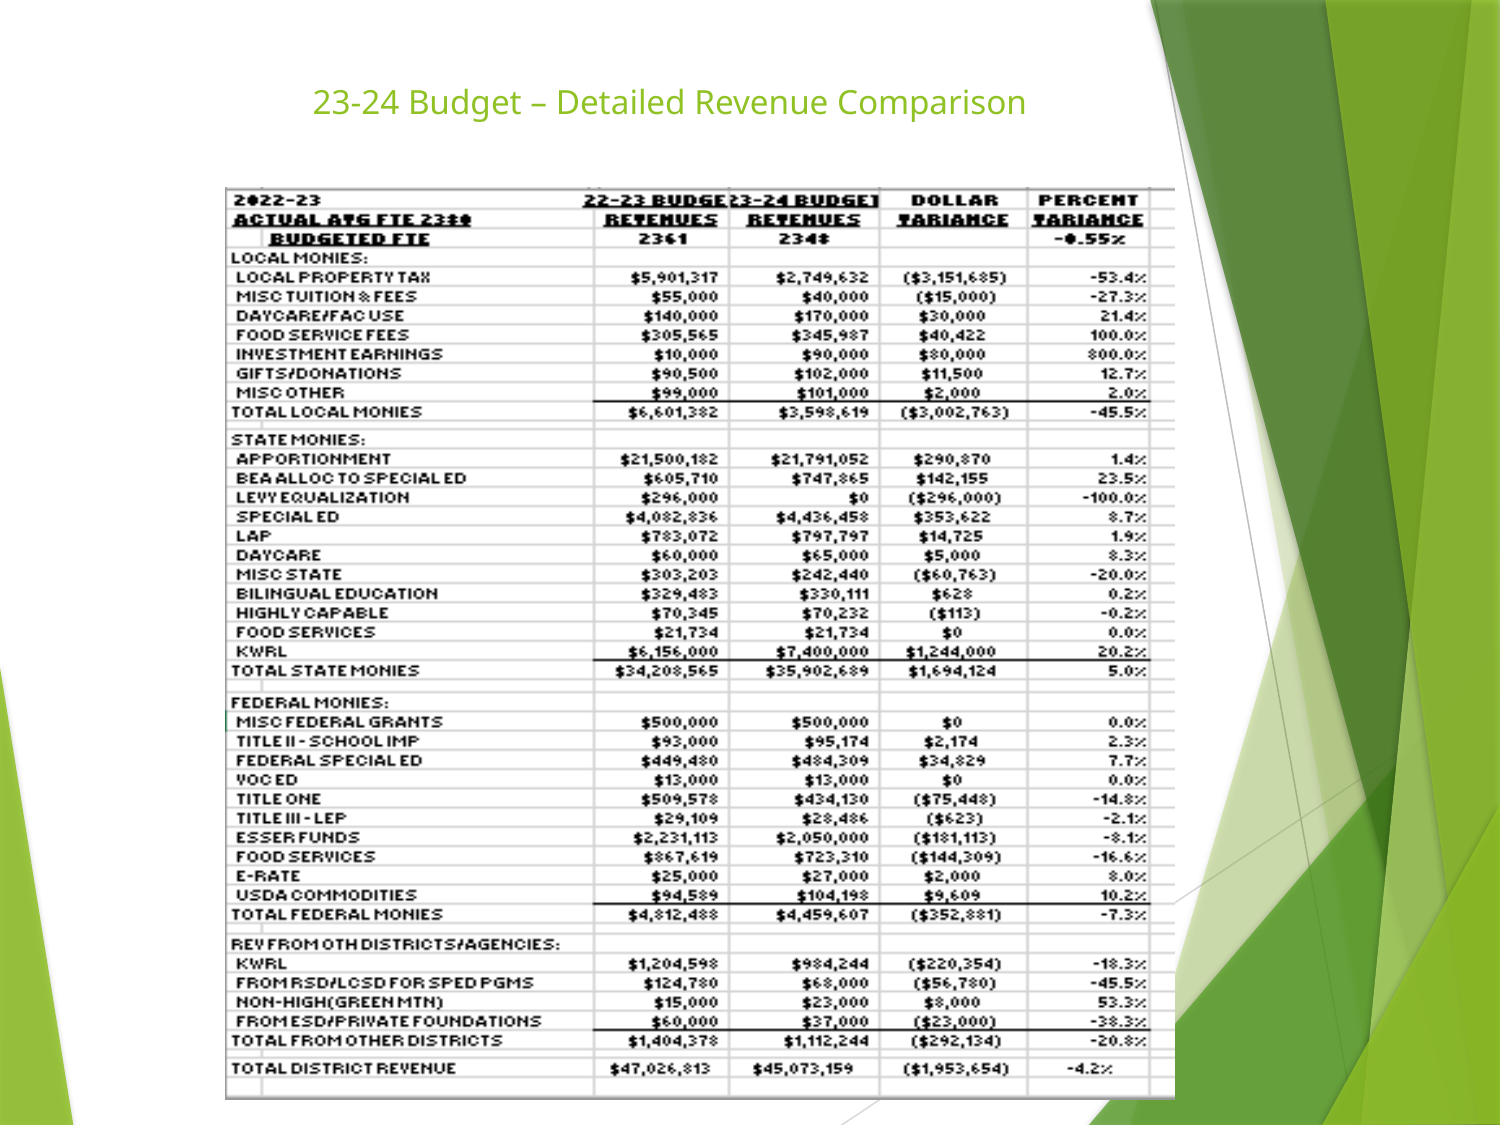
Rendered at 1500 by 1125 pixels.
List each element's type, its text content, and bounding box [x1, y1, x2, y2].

title 23-24 Budget – Detailed Revenue Comparison [150, 73, 1191, 134]
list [224, 186, 1176, 1101]
